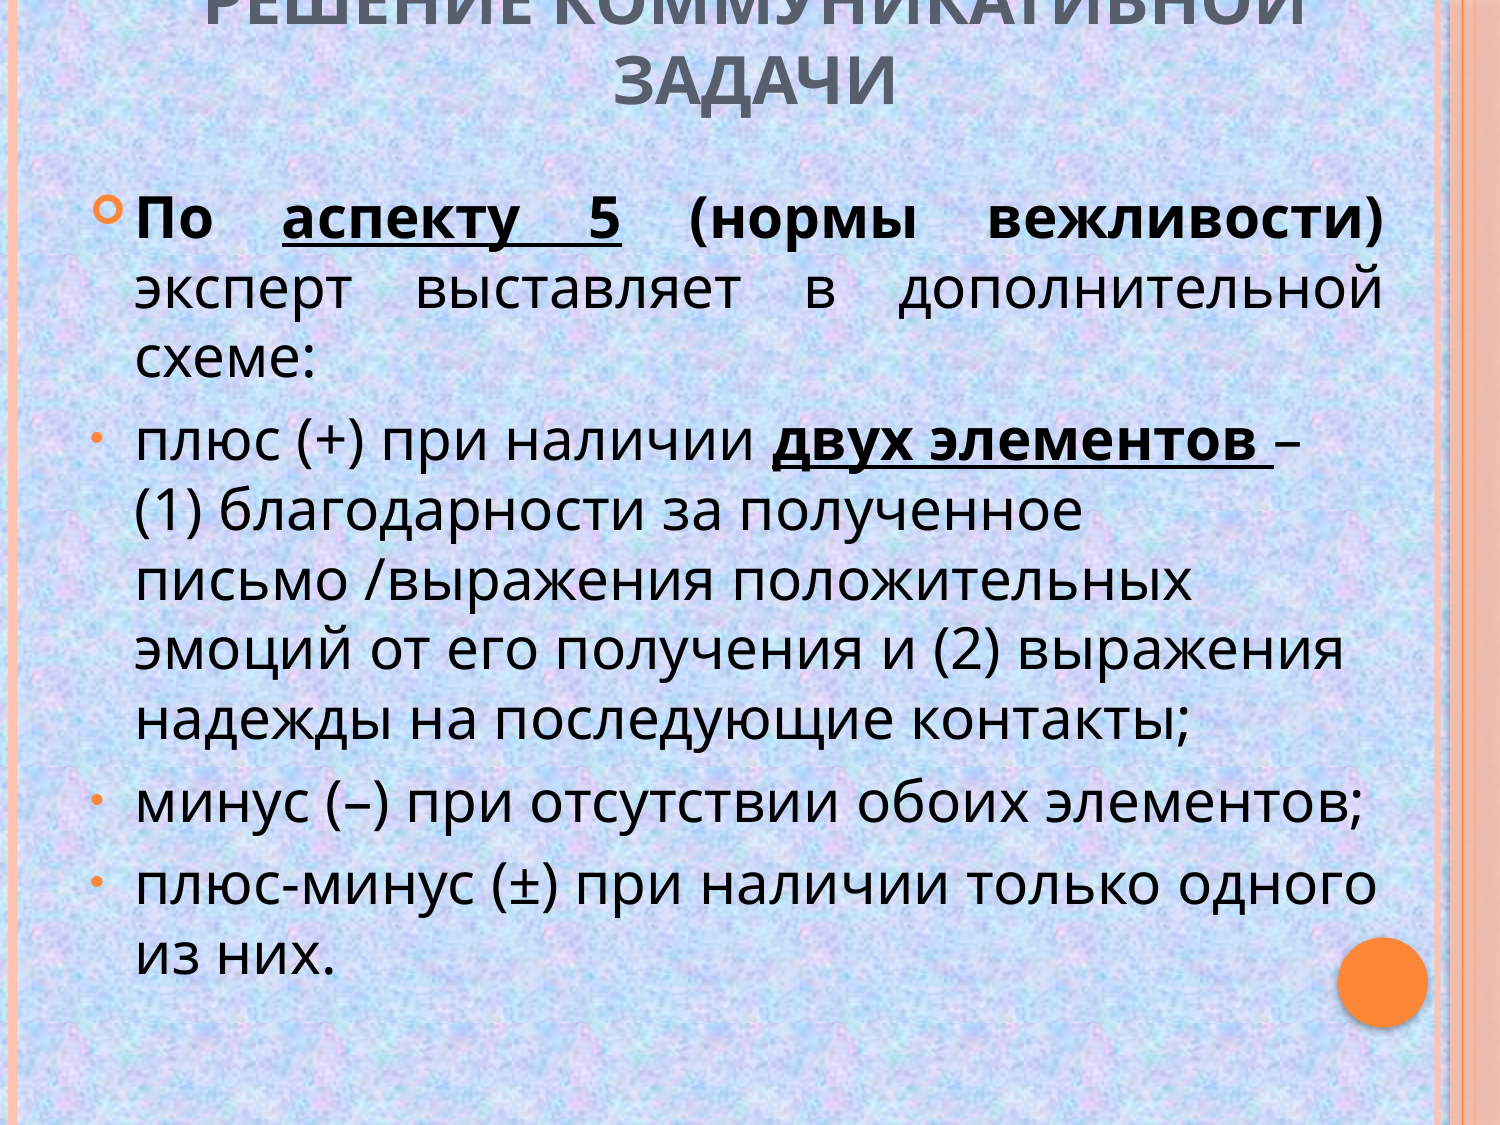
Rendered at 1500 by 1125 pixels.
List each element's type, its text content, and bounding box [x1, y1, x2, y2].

list По аспекту 5 (нормы вежливости) эксперт выставляет в дополнительной схеме: плюс (+) при наличии двух элементов – (1) благодарности за полученное письмо /выражения положительных эмоций от его получения и (2) выражения надежды на последующие контакты; минус (–) при отсутствии обоих элементов; плюс-минус (±) при наличии только одного из них. [75, 172, 1400, 1062]
picture [0, 0, 7, 1125]
picture [1441, 0, 1449, 1125]
picture [18, 0, 1434, 1125]
title Решение коммуникативной задачи [76, 42, 1436, 126]
